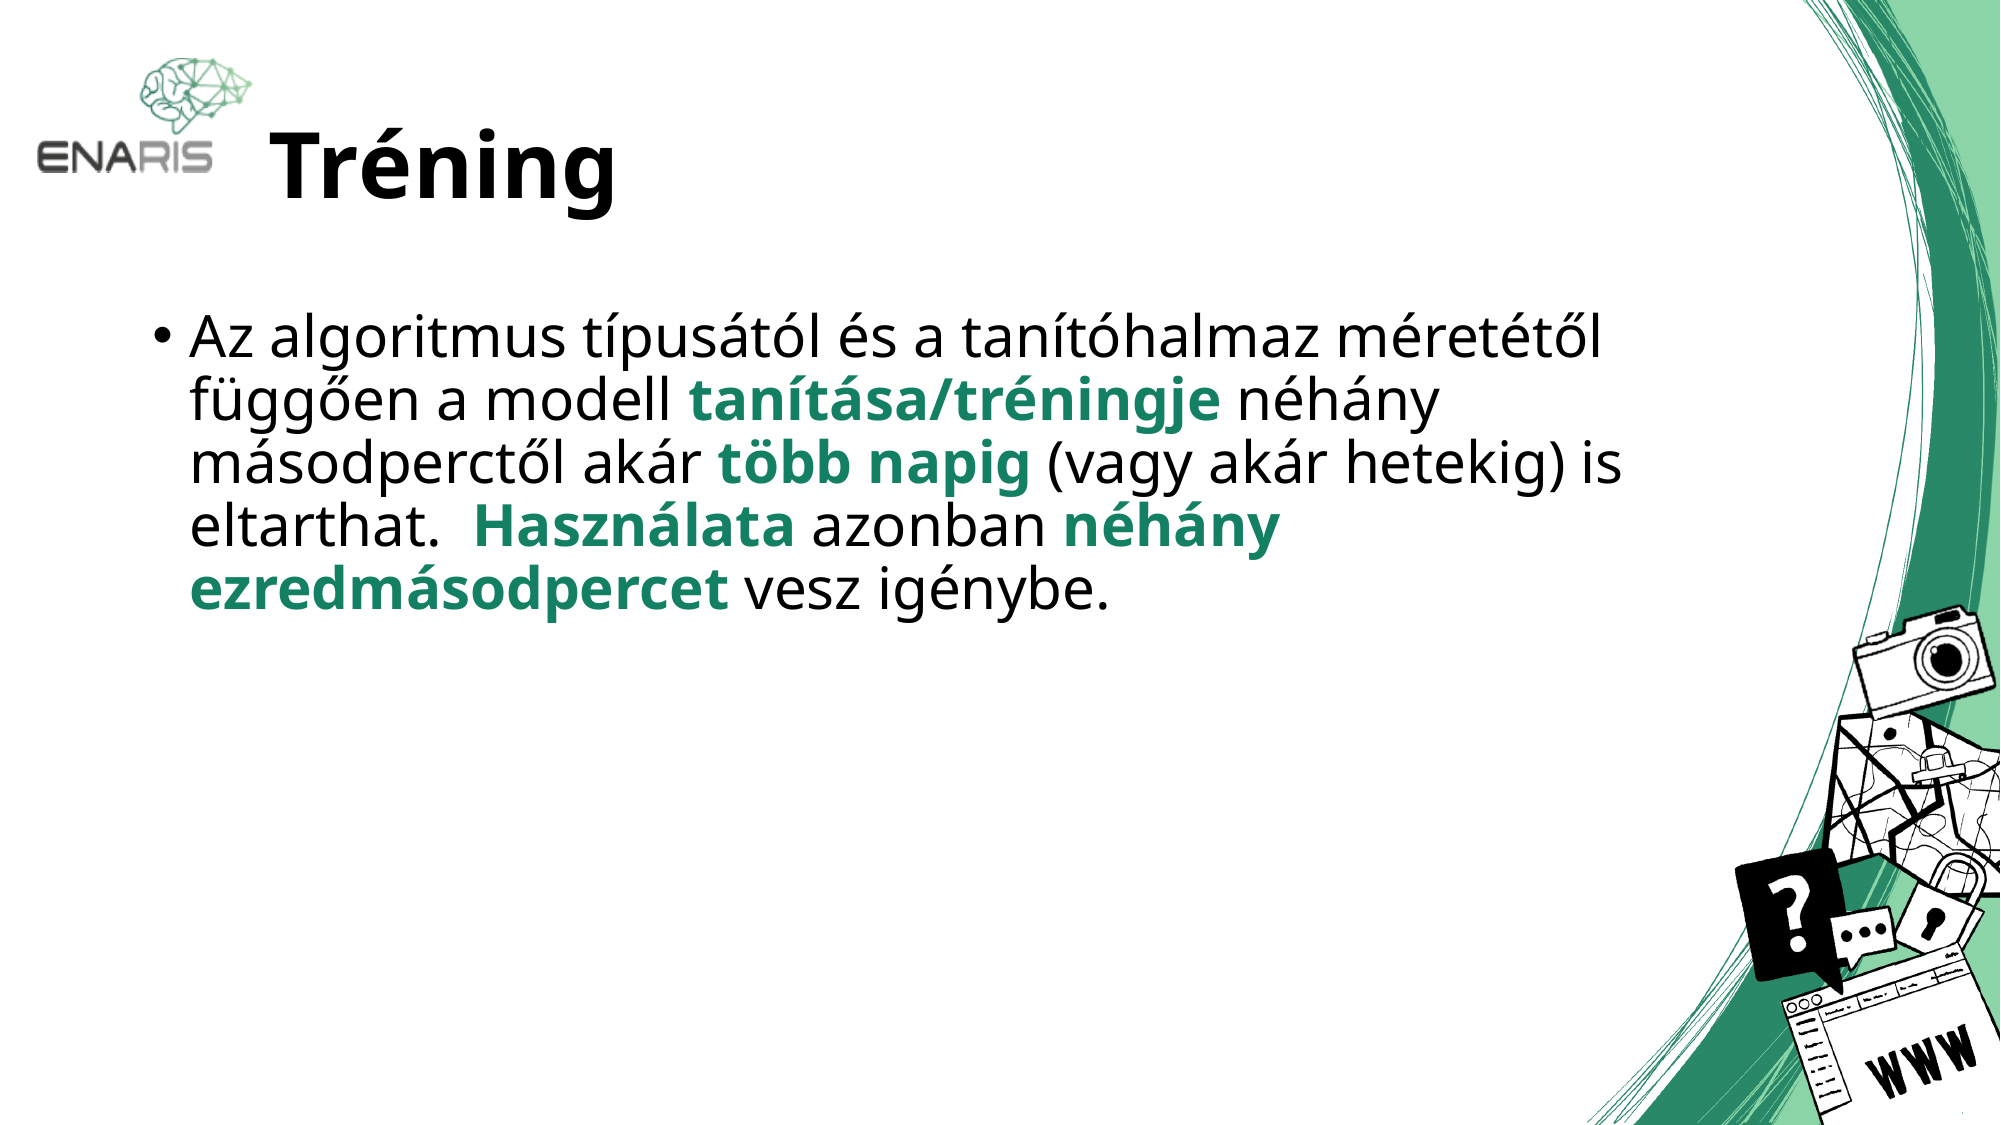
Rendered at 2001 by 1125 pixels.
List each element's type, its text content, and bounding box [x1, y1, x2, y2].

title Tréning [253, 59, 1863, 278]
list Az algoritmus típusától és a tanítóhalmaz méretétől függően a modell tanítása/tréningje néhány másodperctől akár több napig (vagy akár hetekig) is eltarthat. Használata azonban néhány ezredmásodpercet vesz igénybe. [137, 299, 1659, 1014]
picture [37, 58, 254, 173]
picture [408, 0, 2000, 1125]
